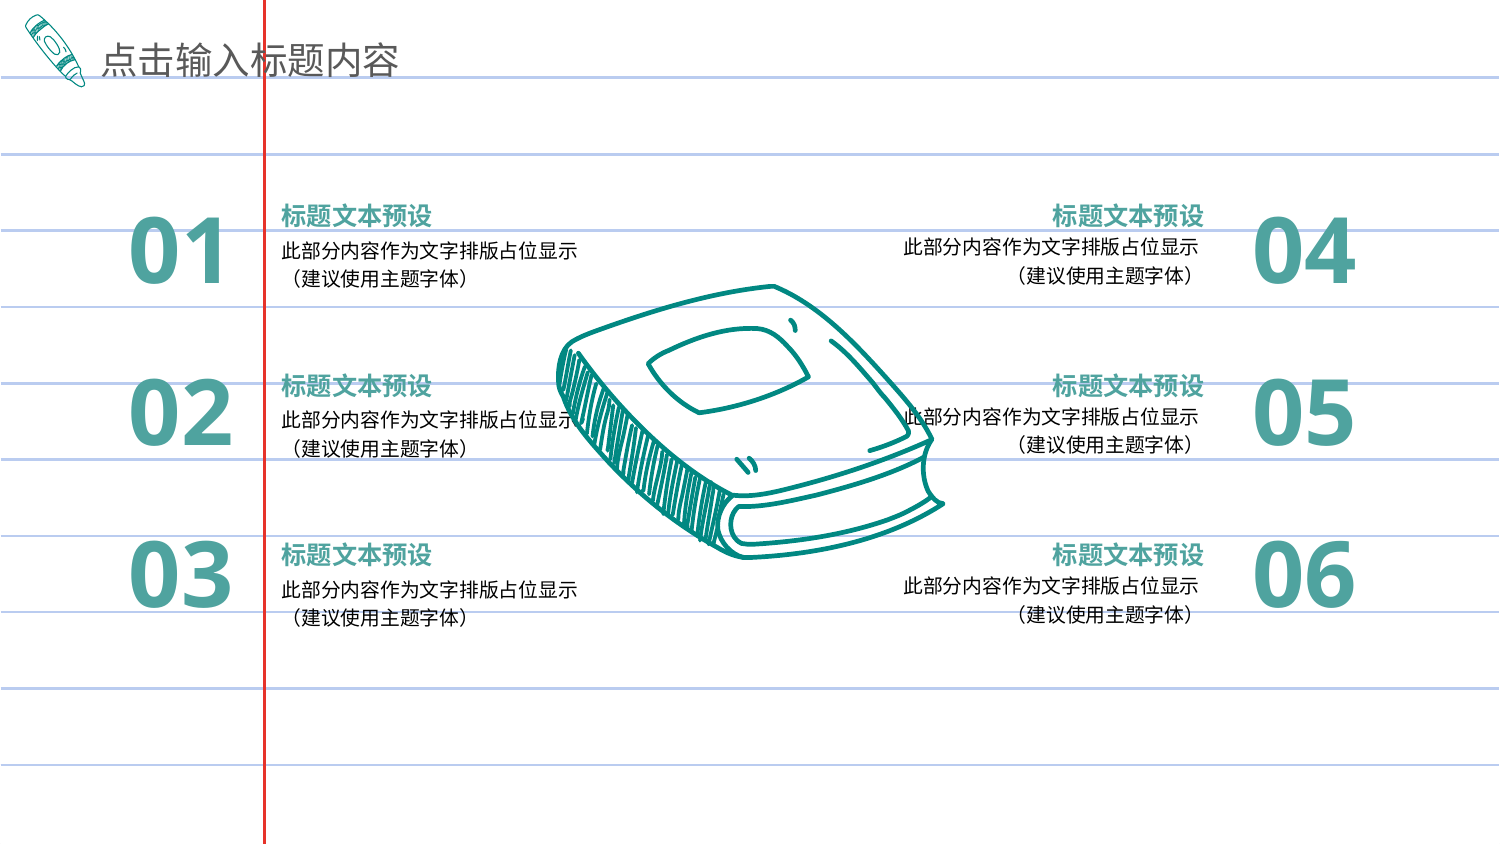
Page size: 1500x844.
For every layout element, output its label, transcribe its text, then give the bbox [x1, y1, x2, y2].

picture [33, 10, 76, 95]
text_box 03 [128, 516, 235, 628]
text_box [234, 199, 593, 295]
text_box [234, 538, 593, 634]
text_box 01 [128, 191, 235, 303]
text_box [949, 369, 1252, 464]
picture [554, 283, 946, 560]
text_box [234, 369, 549, 464]
text_box 06 [1251, 516, 1358, 628]
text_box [893, 538, 1252, 634]
text_box 点击输入标题内容 [100, 28, 450, 91]
text_box 02 [128, 353, 235, 465]
text_box 05 [1251, 353, 1358, 465]
text_box 04 [1251, 191, 1358, 303]
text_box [893, 199, 1252, 295]
